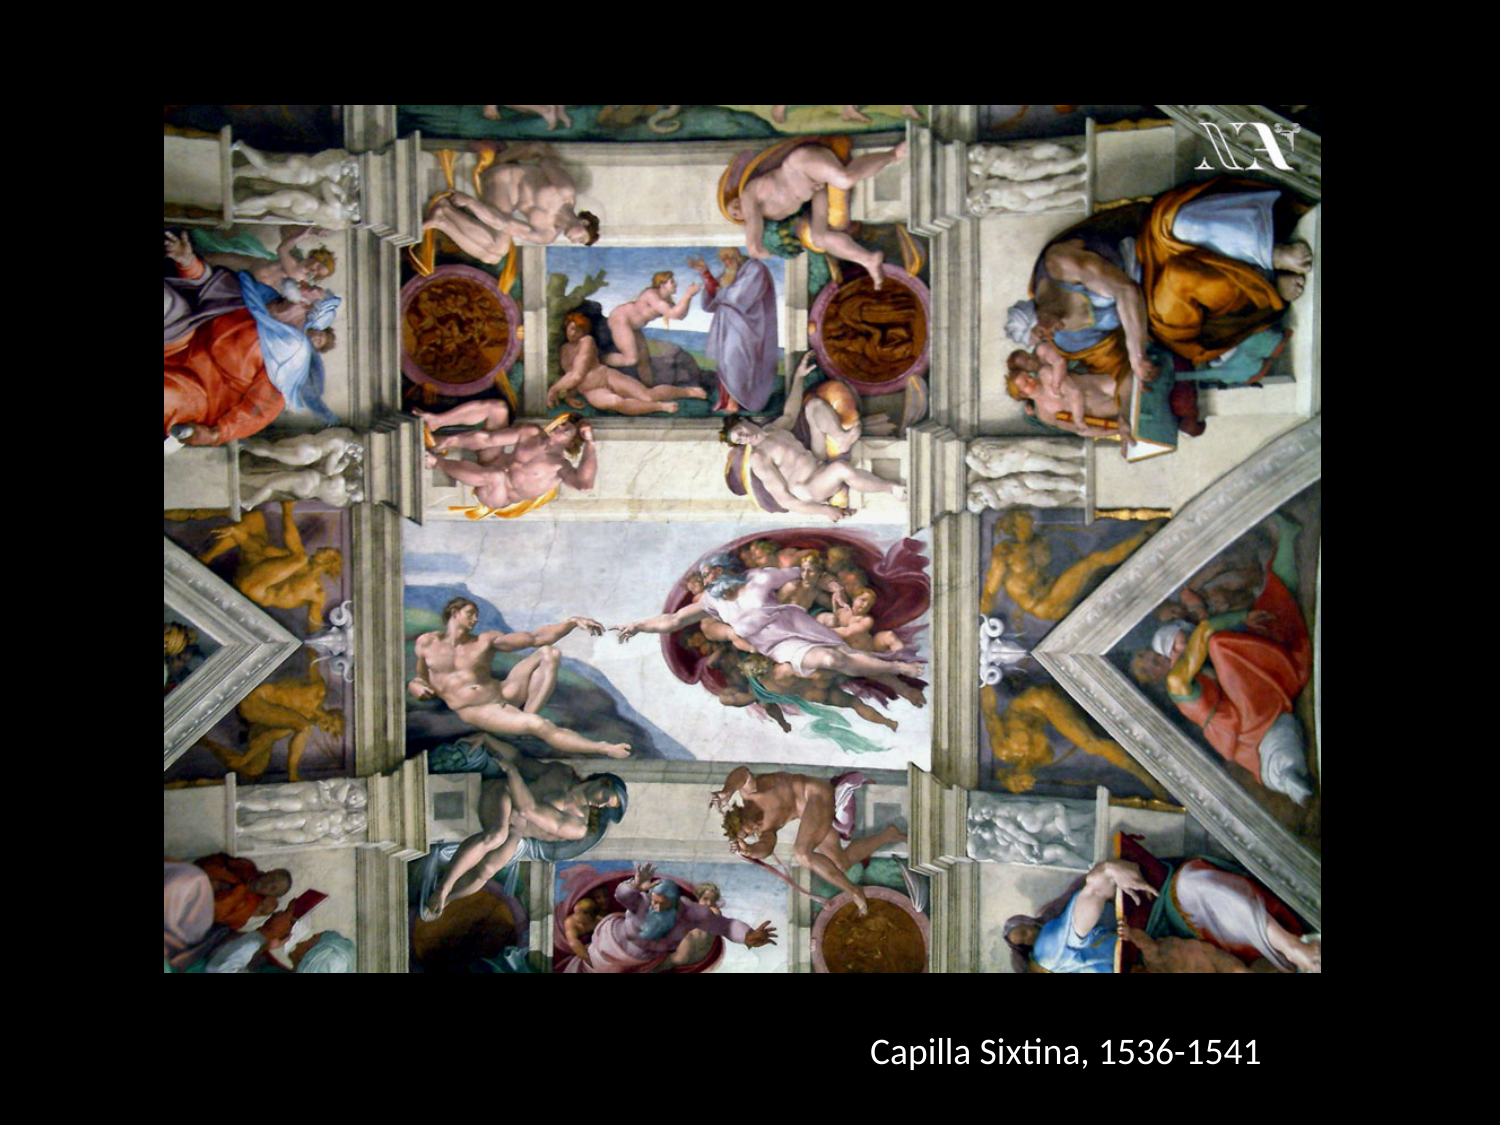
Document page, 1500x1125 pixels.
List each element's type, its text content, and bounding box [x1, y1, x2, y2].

picture [163, 105, 1321, 973]
text_box Capilla Sixtina, 1536-1541 [855, 1019, 1289, 1080]
